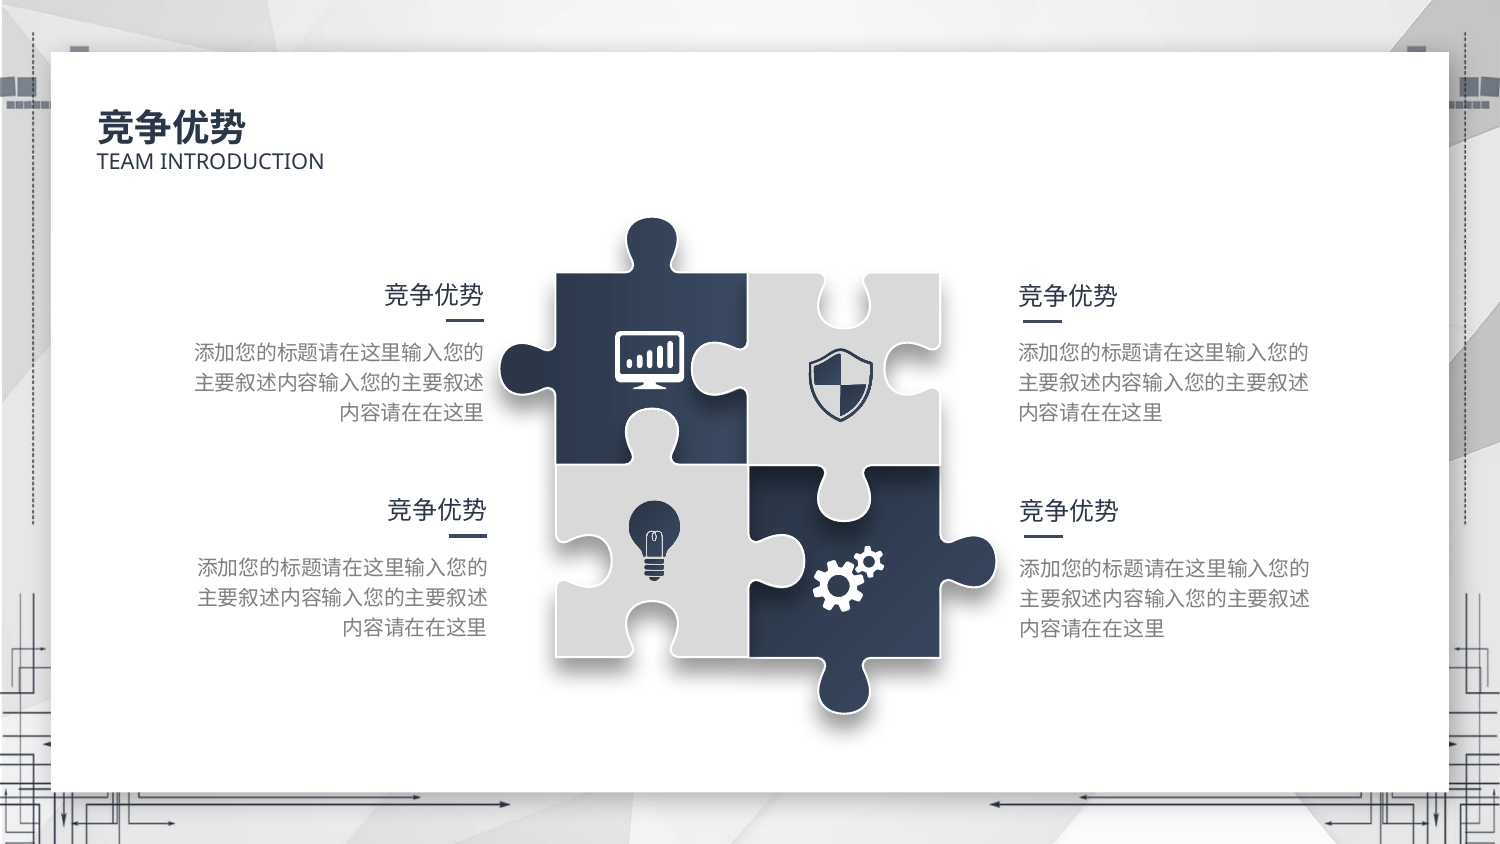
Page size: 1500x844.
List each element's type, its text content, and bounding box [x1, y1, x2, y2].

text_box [629, 500, 680, 581]
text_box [812, 545, 885, 613]
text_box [615, 330, 685, 390]
text_box 添加您的标题请在这里输入您的主要叙述内容输入您的主要叙述内容请在在这里 [1004, 543, 1327, 648]
text_box 竞争优势 [150, 271, 500, 317]
text_box 添加您的标题请在这里输入您的主要叙述内容输入您的主要叙述内容请在在这里 [177, 326, 500, 432]
text_box [690, 271, 942, 523]
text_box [96, 92, 341, 179]
text_box 竞争优势 [1003, 272, 1353, 318]
text_box 竞争优势 [1004, 488, 1354, 533]
text_box [763, 493, 998, 715]
text_box [500, 215, 746, 463]
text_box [808, 348, 873, 422]
text_box 竞争优势 [153, 487, 503, 532]
picture [0, 0, 1500, 844]
text_box [554, 407, 806, 659]
text_box 添加您的标题请在这里输入您的主要叙述内容输入您的主要叙述内容请在在这里 [180, 542, 503, 647]
text_box 添加您的标题请在这里输入您的主要叙述内容输入您的主要叙述内容请在在这里 [1003, 327, 1326, 433]
